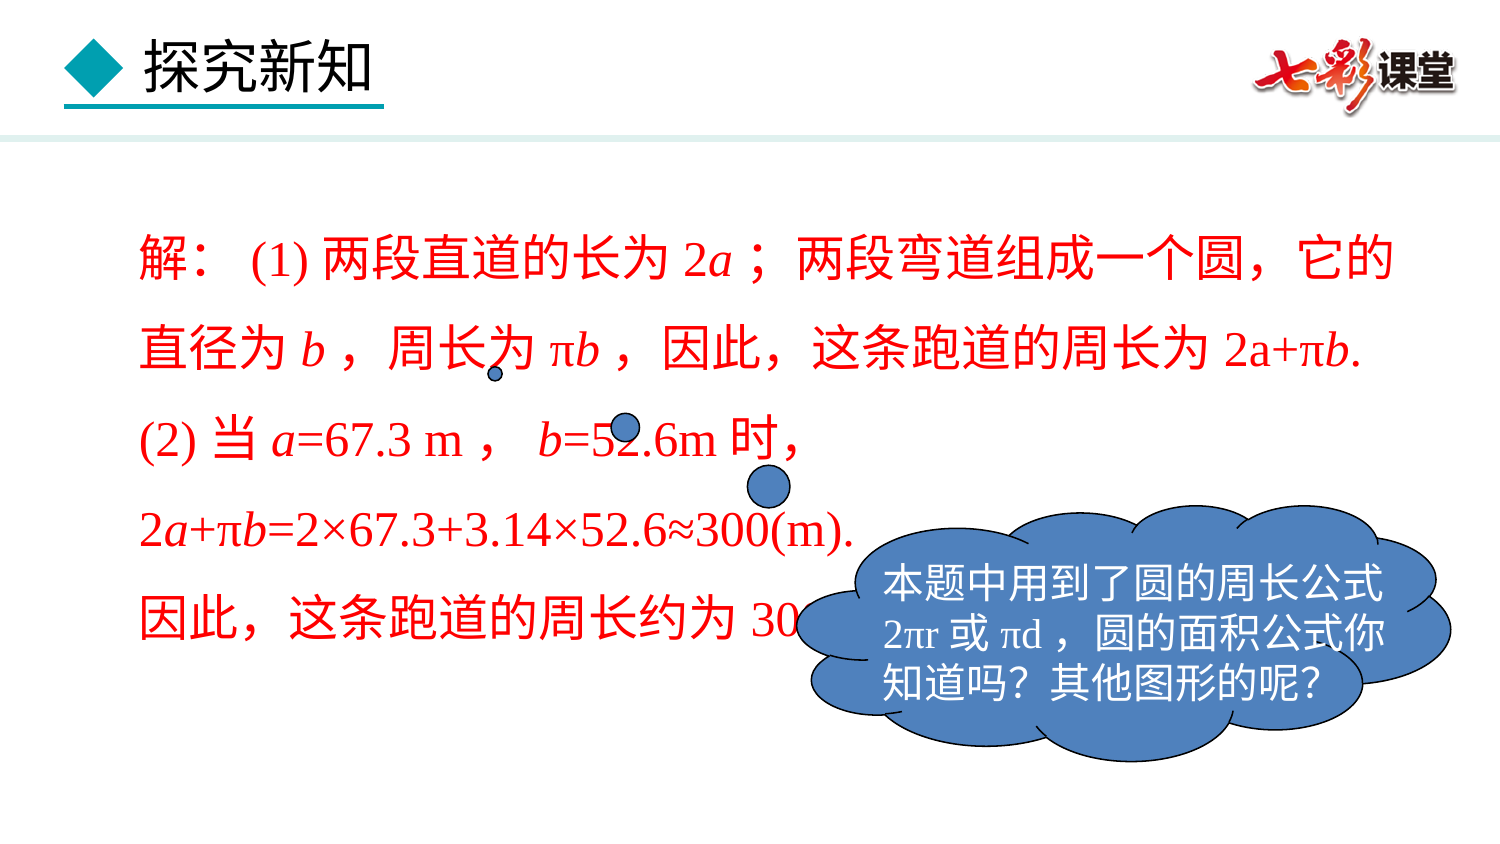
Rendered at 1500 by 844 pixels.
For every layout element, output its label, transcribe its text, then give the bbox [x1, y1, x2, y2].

text_box [796, 556, 868, 715]
text_box 解：(1)两段直道的长为2a；两段弯道组成一个圆，它的直径为b，周长为πb，因此，这条跑道的周长为2a+πb. (2)当a=67.3 m，b=52.6m时， 2a+πb=2×67.3+3.14×52.6≈300(m). 因此，这条跑道的周长约为300 m. [123, 189, 1423, 655]
text_box [747, 465, 790, 508]
text_box [487, 366, 503, 381]
text_box [1441, 606, 1451, 653]
picture [1249, 32, 1461, 118]
text_box [877, 505, 1413, 549]
text_box [611, 413, 640, 442]
text_box [885, 715, 1340, 762]
text_box 本题中用到了圆的周长公式2πr或πd，圆的面积公式你知道吗？其他图形的呢？ [868, 549, 1441, 715]
